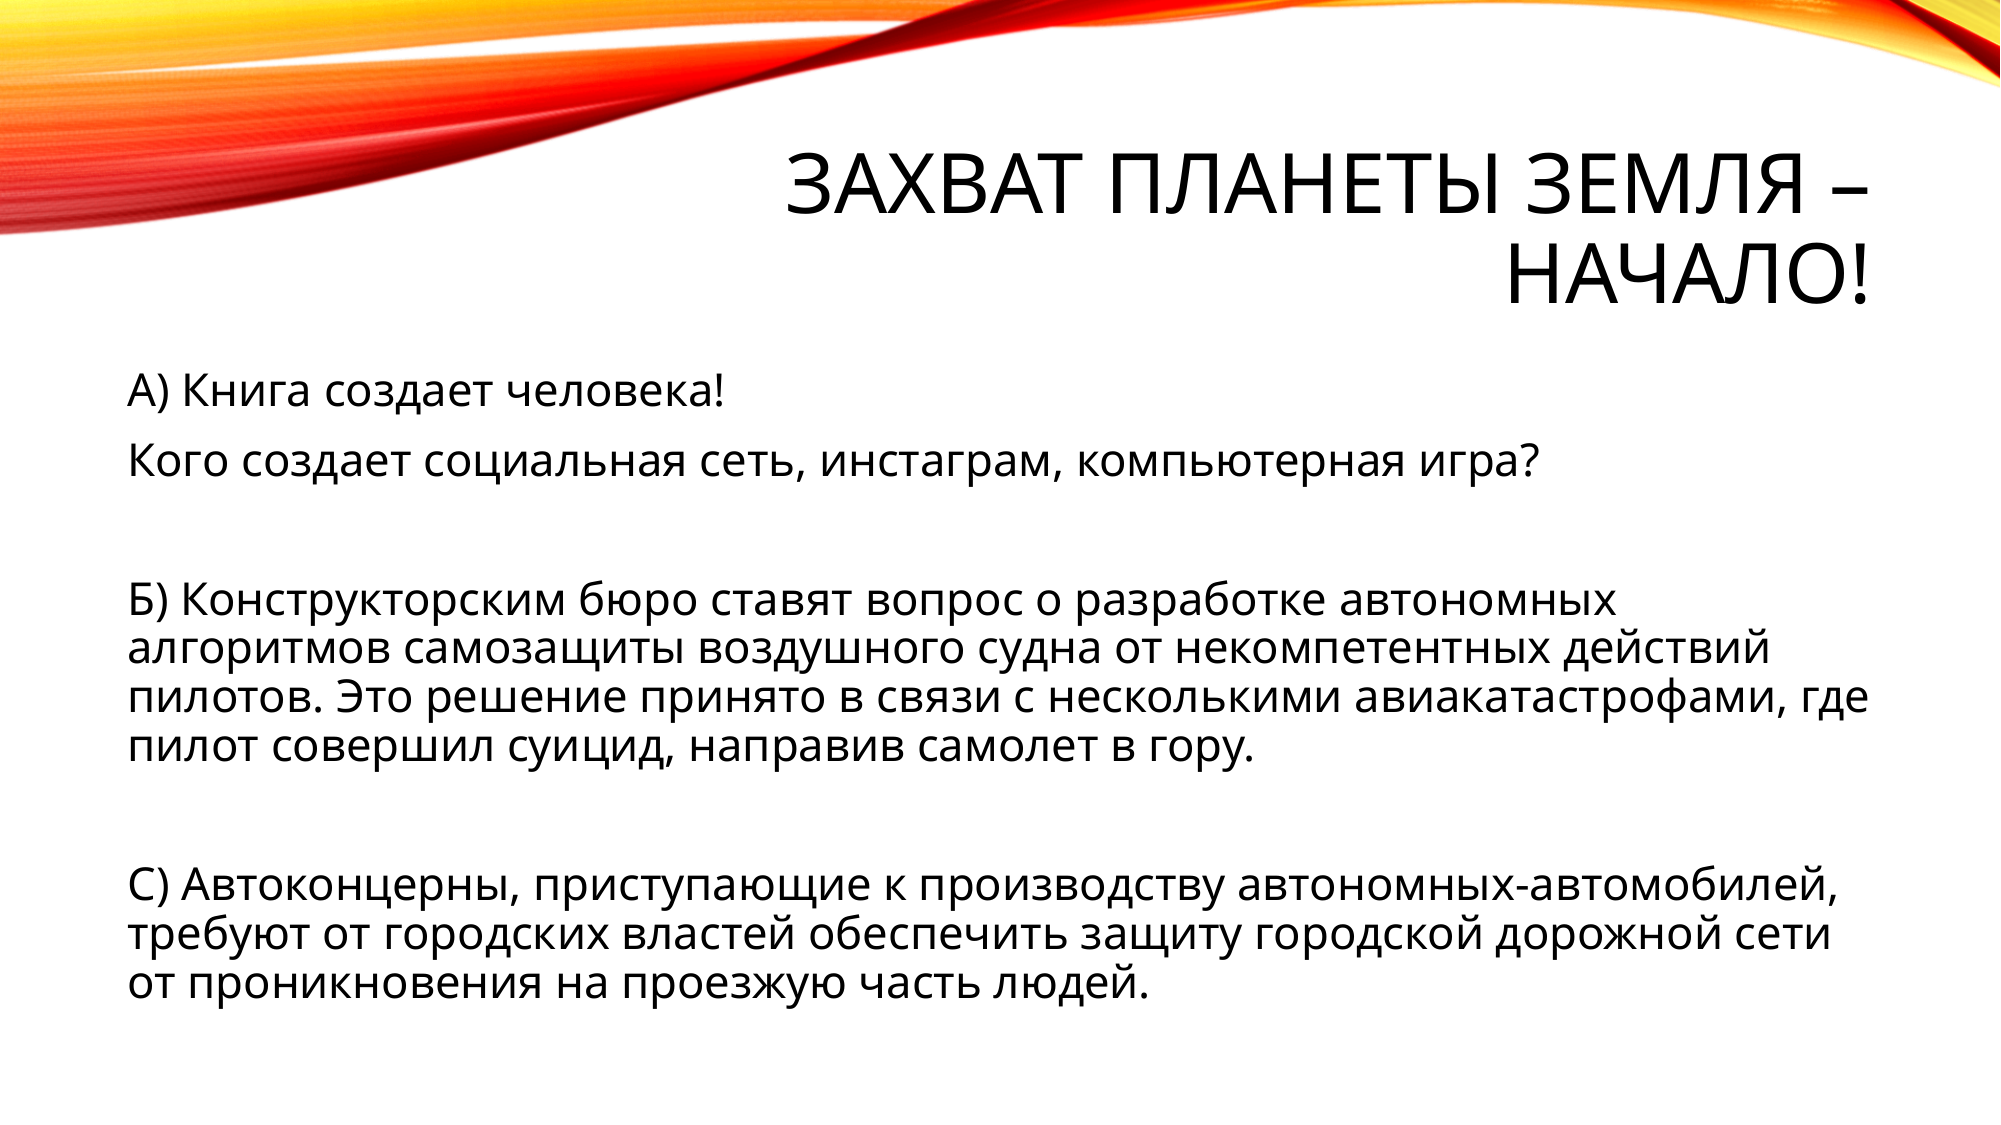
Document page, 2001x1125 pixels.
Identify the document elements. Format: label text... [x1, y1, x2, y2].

list А) Книга создает человека! Кого создает социальная сеть, инстаграм, компьютерная игра? Б) Конструкторским бюро ставят вопрос о разработке автономных алгоритмов самозащиты воздушного судна от некомпетентных действий пилотов. Это решение принято в связи с несколькими авиакатастрофами, где пилот совершил суицид, направив самолет в гору. С) Автоконцерны, приступающие к производству автономных-автомобилей, требуют от городских властей обеспечить защиту городской дорожной сети от проникновения на проезжую часть людей. [112, 360, 1888, 1021]
title Захват планеты Земля – Начало! [474, 125, 1888, 338]
picture [0, 0, 2000, 237]
